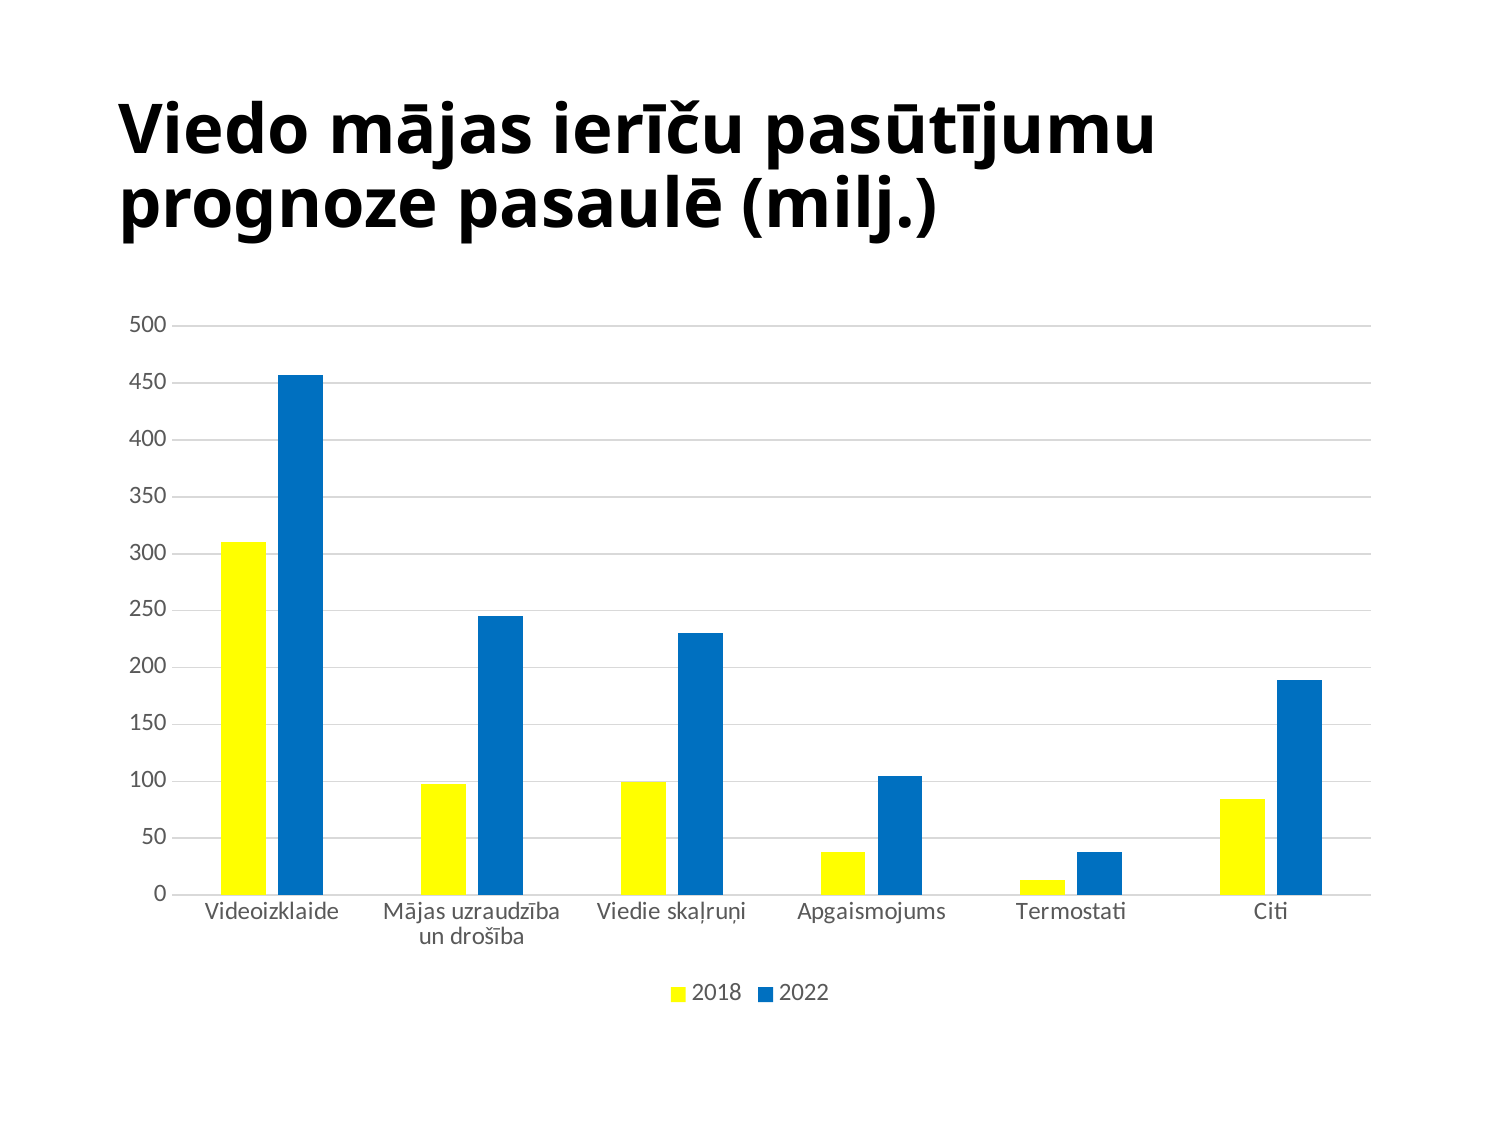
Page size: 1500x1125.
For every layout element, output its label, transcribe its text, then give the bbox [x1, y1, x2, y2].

title Viedo mājas ierīču pasūtījumu prognoze pasaulē (milj.) [103, 59, 1397, 278]
chart [103, 299, 1397, 1014]
